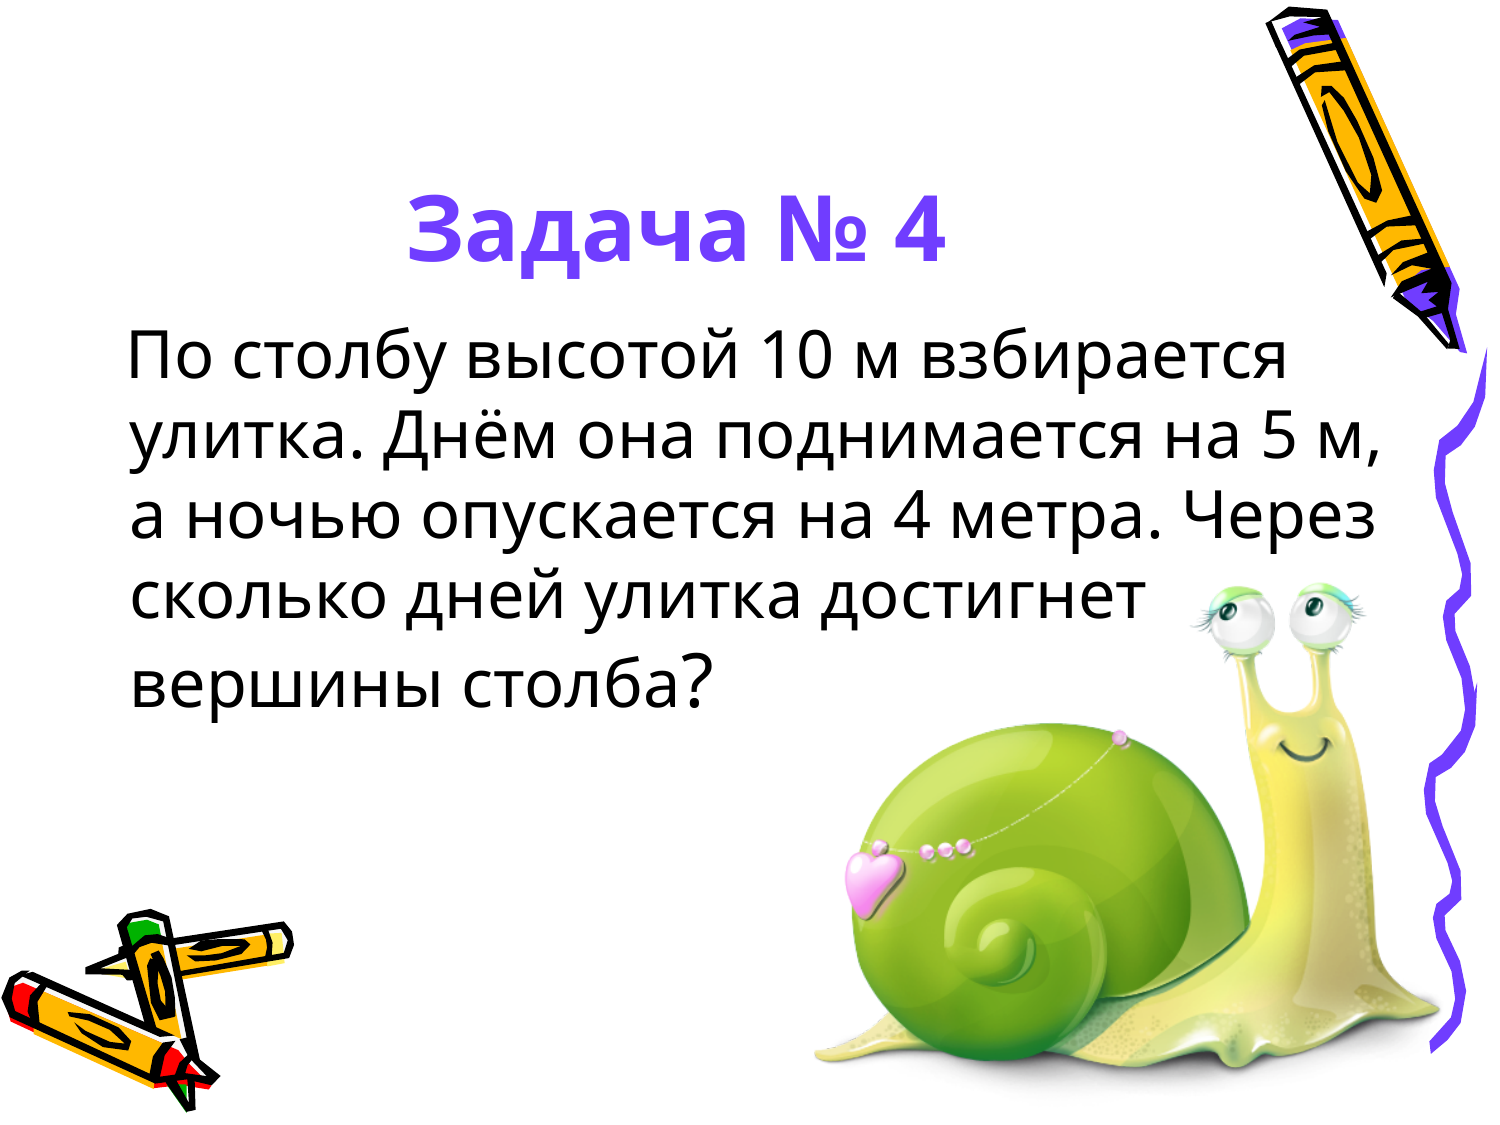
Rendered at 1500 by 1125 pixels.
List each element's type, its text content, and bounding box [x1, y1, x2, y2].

title Задача № 4 [112, 24, 1240, 288]
list По столбу высотой 10 м взбирается улитка. Днём она поднимается на 5 м, а ночью опускается на 4 метра. Через сколько дней улитка достигнет вершины столба? [58, 304, 1419, 905]
picture [808, 527, 1454, 1125]
